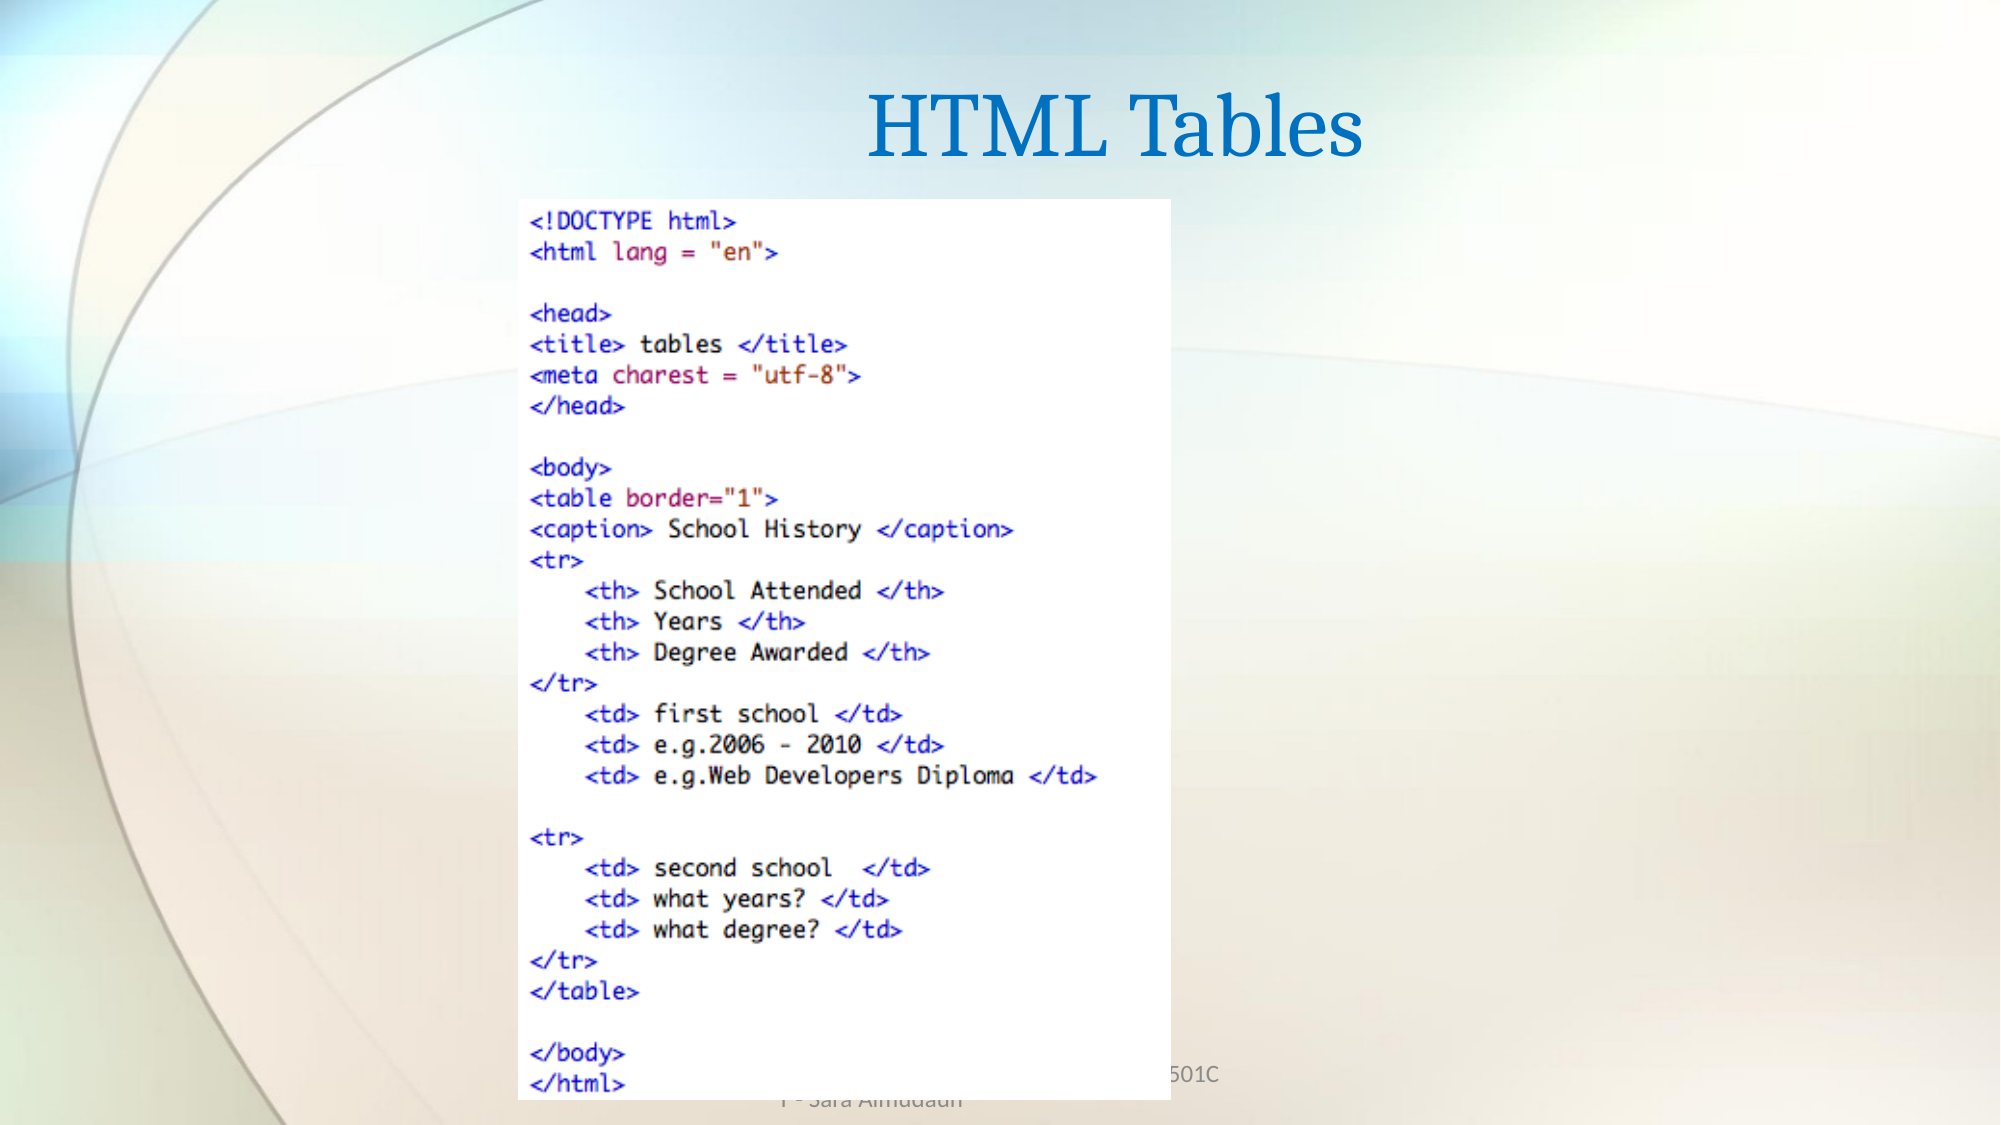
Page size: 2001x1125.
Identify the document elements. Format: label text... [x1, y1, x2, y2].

title HTML Tables [374, 64, 1857, 176]
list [25, 199, 1663, 1101]
picture [0, 0, 2001, 1125]
